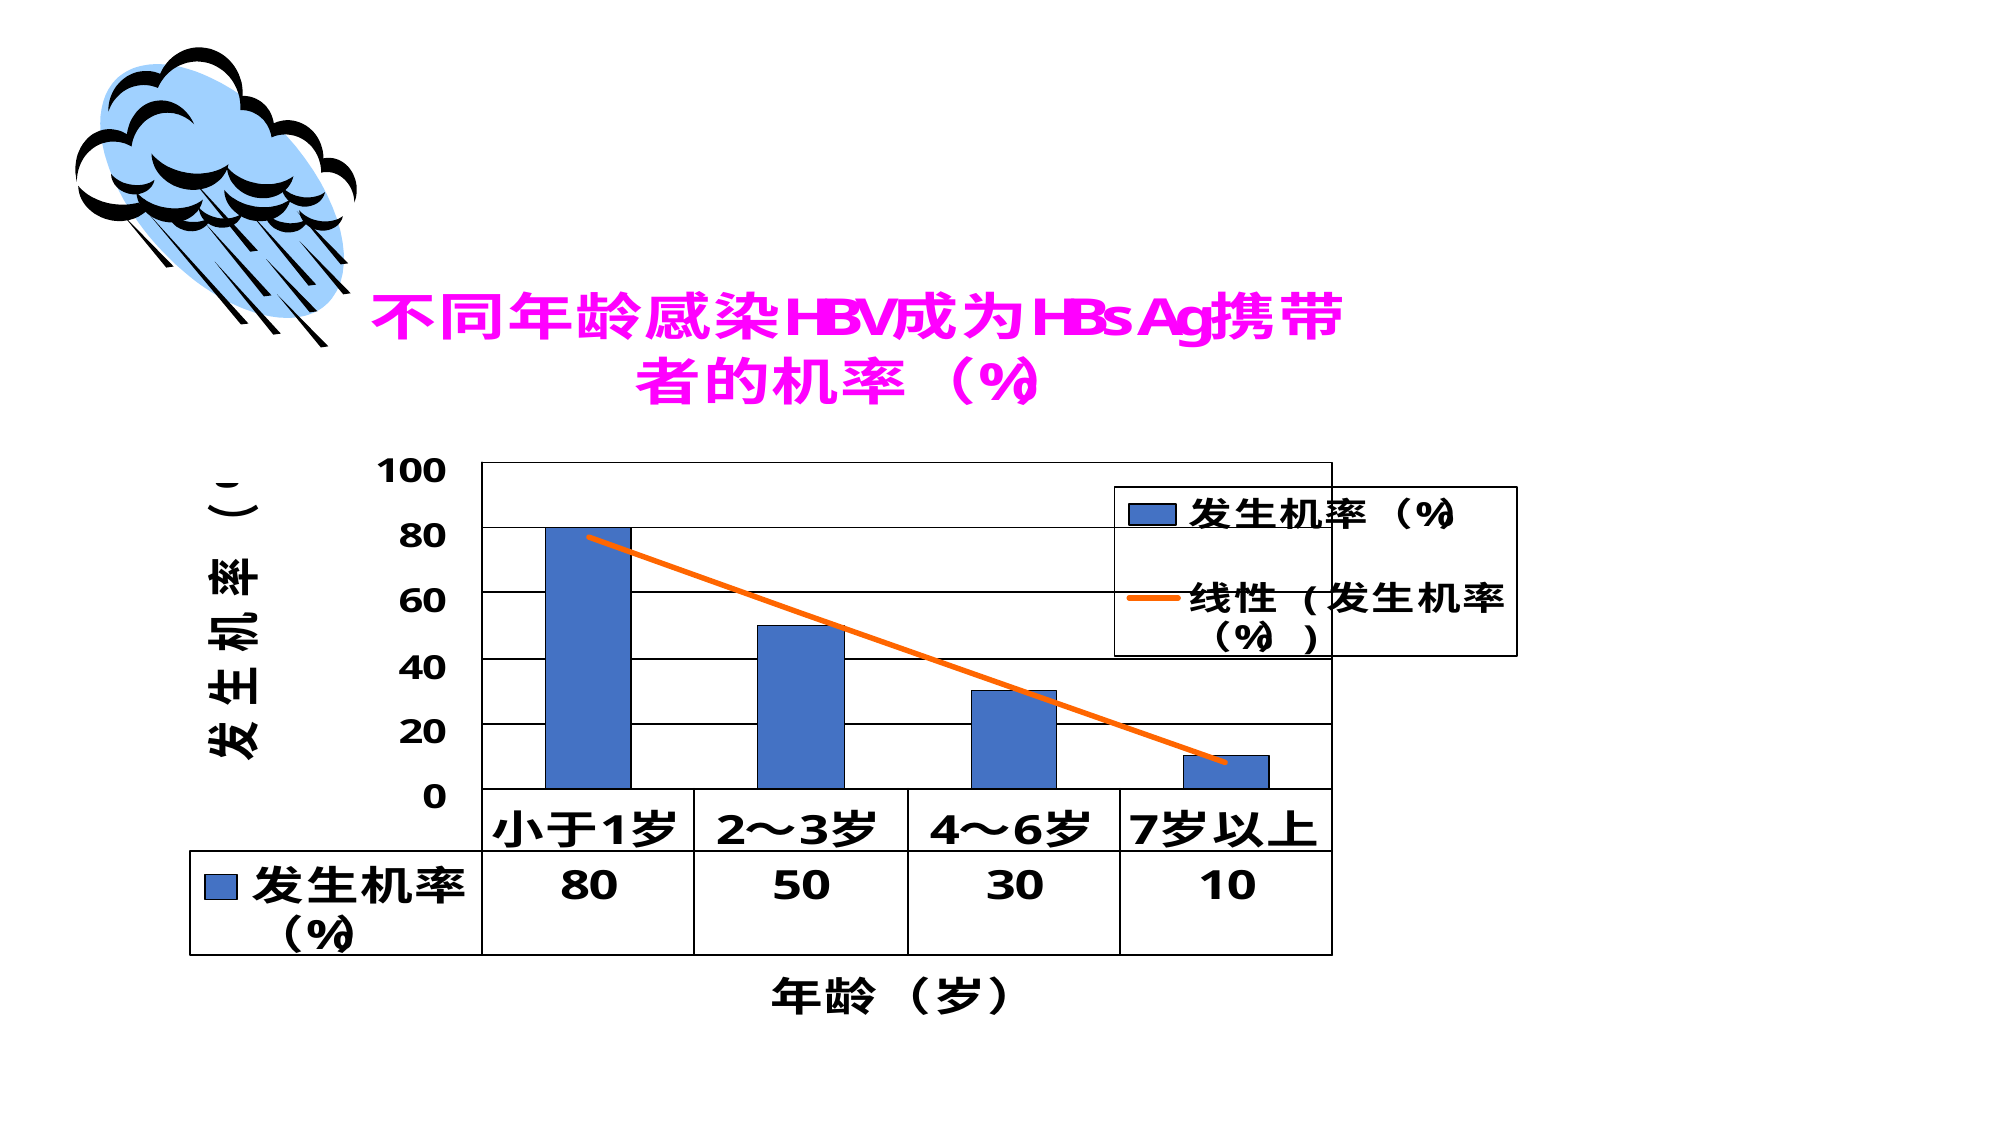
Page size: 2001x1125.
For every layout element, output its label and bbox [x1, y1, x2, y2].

picture [74, 46, 361, 348]
text_box [179, 250, 2000, 1125]
